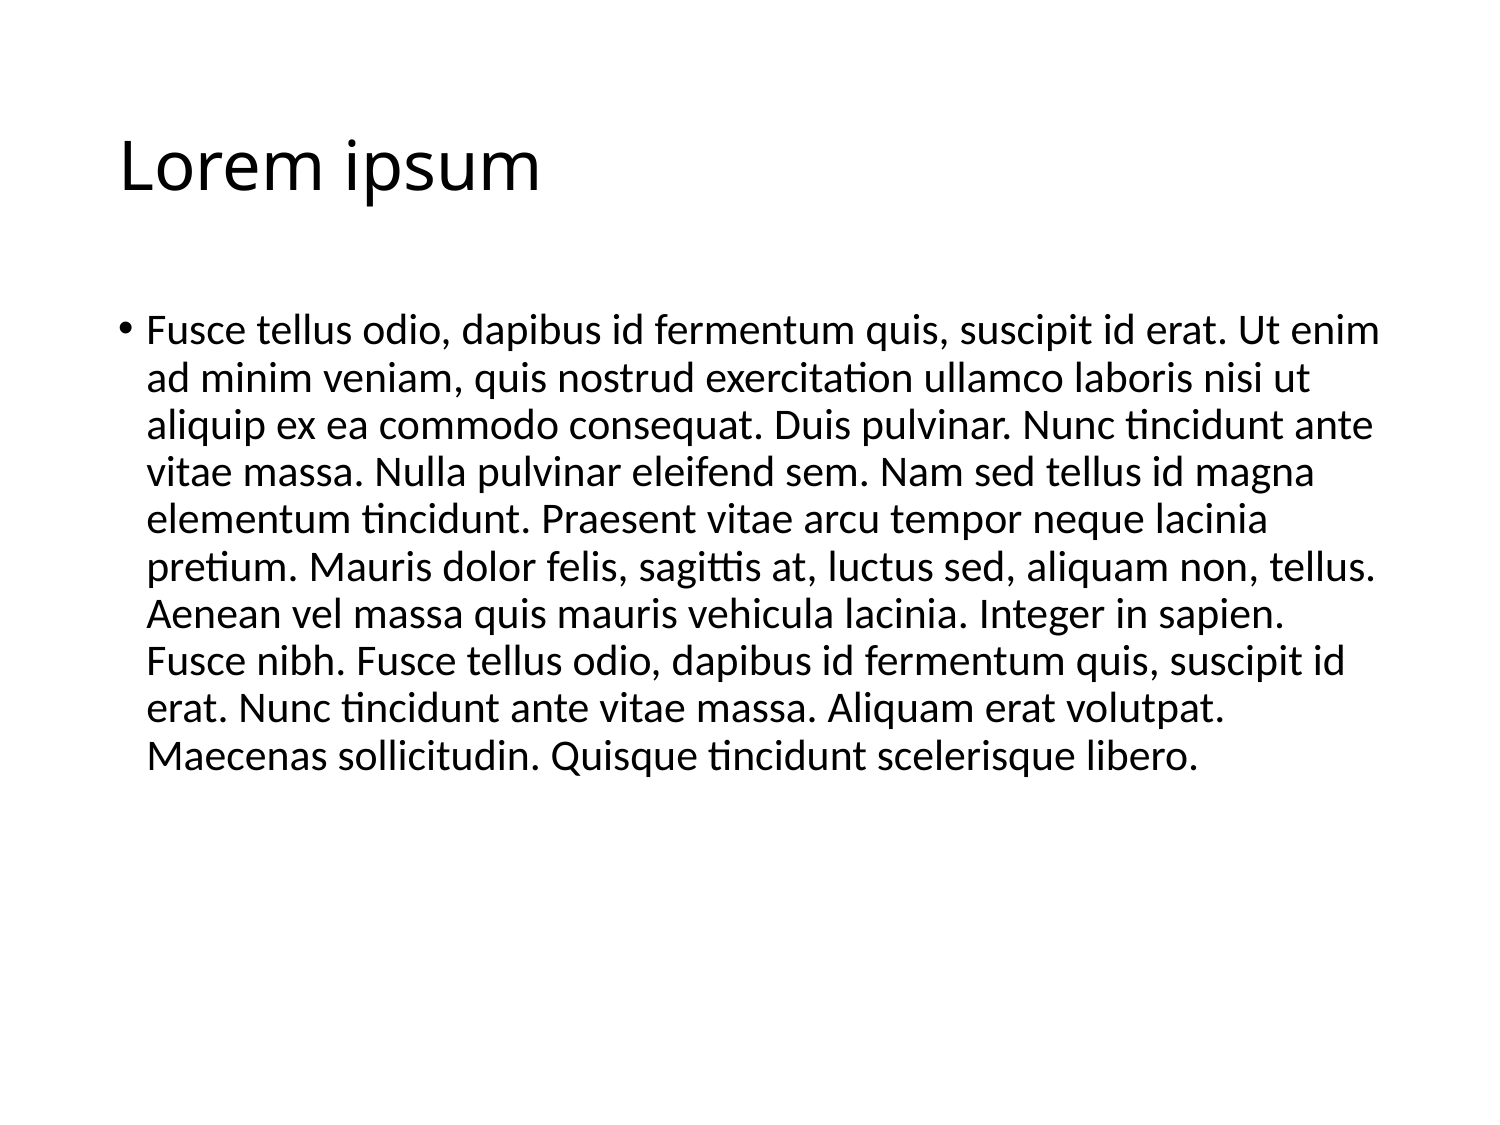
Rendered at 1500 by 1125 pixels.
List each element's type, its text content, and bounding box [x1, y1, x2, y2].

list Fusce tellus odio, dapibus id fermentum quis, suscipit id erat. Ut enim ad minim veniam, quis nostrud exercitation ullamco laboris nisi ut aliquip ex ea commodo consequat. Duis pulvinar. Nunc tincidunt ante vitae massa. Nulla pulvinar eleifend sem. Nam sed tellus id magna elementum tincidunt. Praesent vitae arcu tempor neque lacinia pretium. Mauris dolor felis, sagittis at, luctus sed, aliquam non, tellus. Aenean vel massa quis mauris vehicula lacinia. Integer in sapien. Fusce nibh. Fusce tellus odio, dapibus id fermentum quis, suscipit id erat. Nunc tincidunt ante vitae massa. Aliquam erat volutpat. Maecenas sollicitudin. Quisque tincidunt scelerisque libero. [103, 299, 1397, 1014]
title Lorem ipsum [103, 59, 1397, 278]
